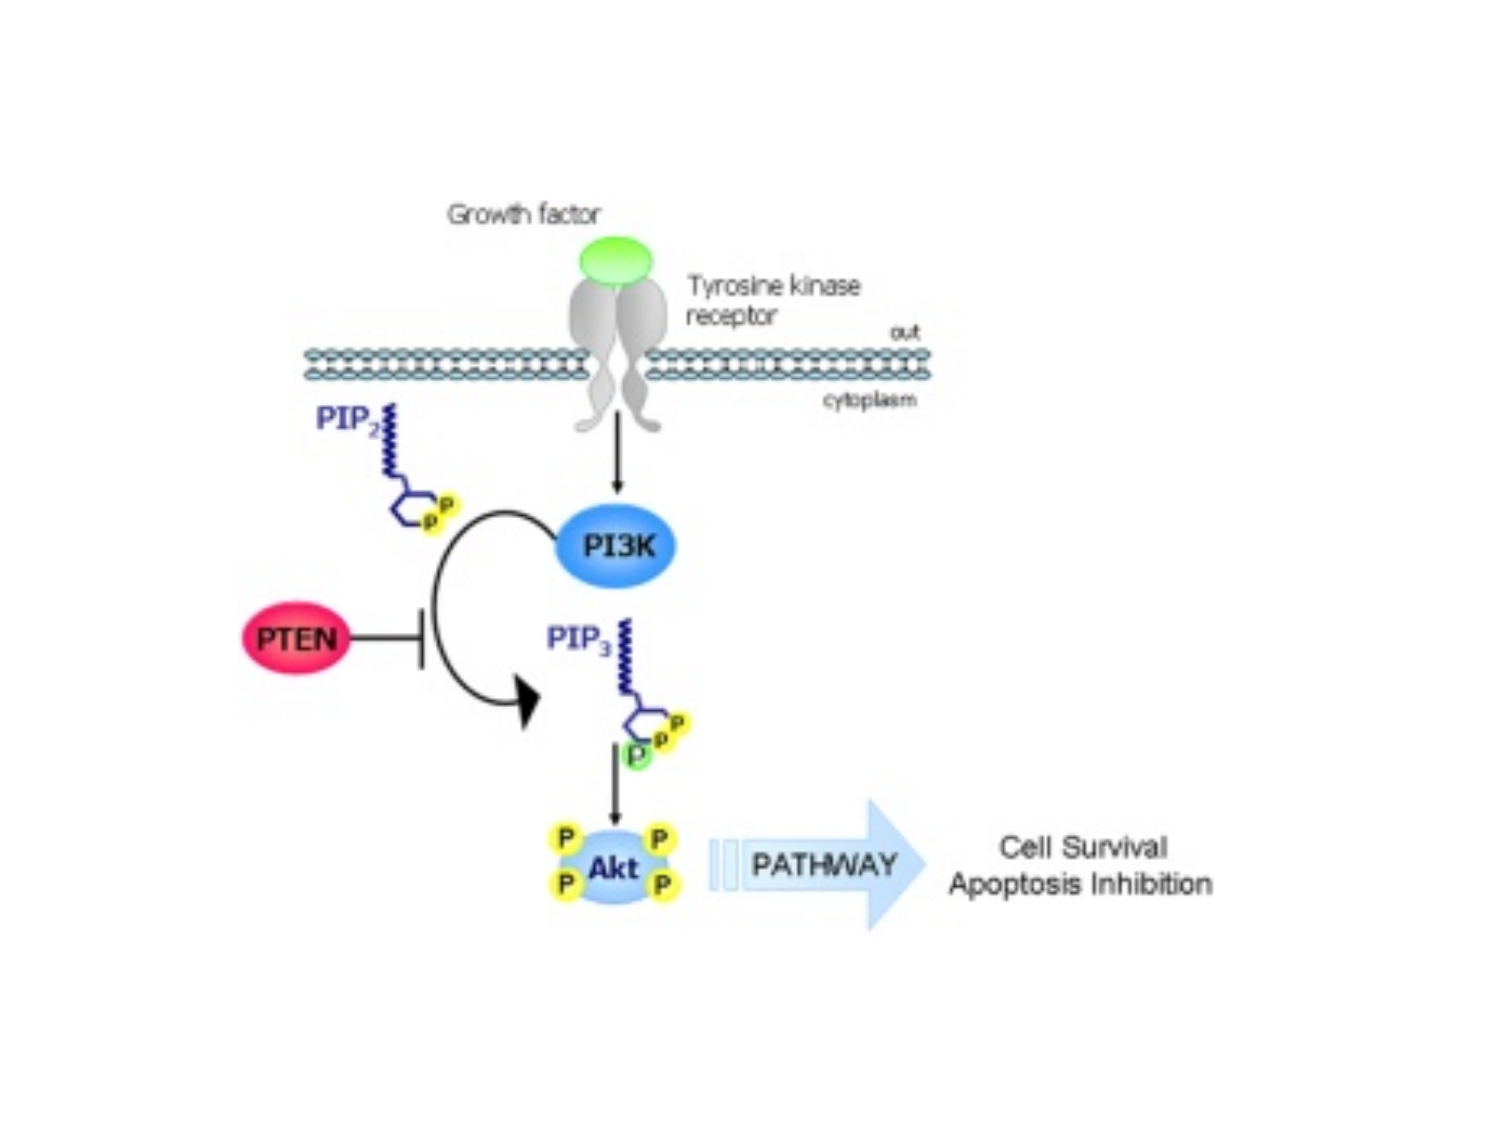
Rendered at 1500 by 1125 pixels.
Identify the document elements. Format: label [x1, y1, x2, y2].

list [237, 199, 1217, 938]
